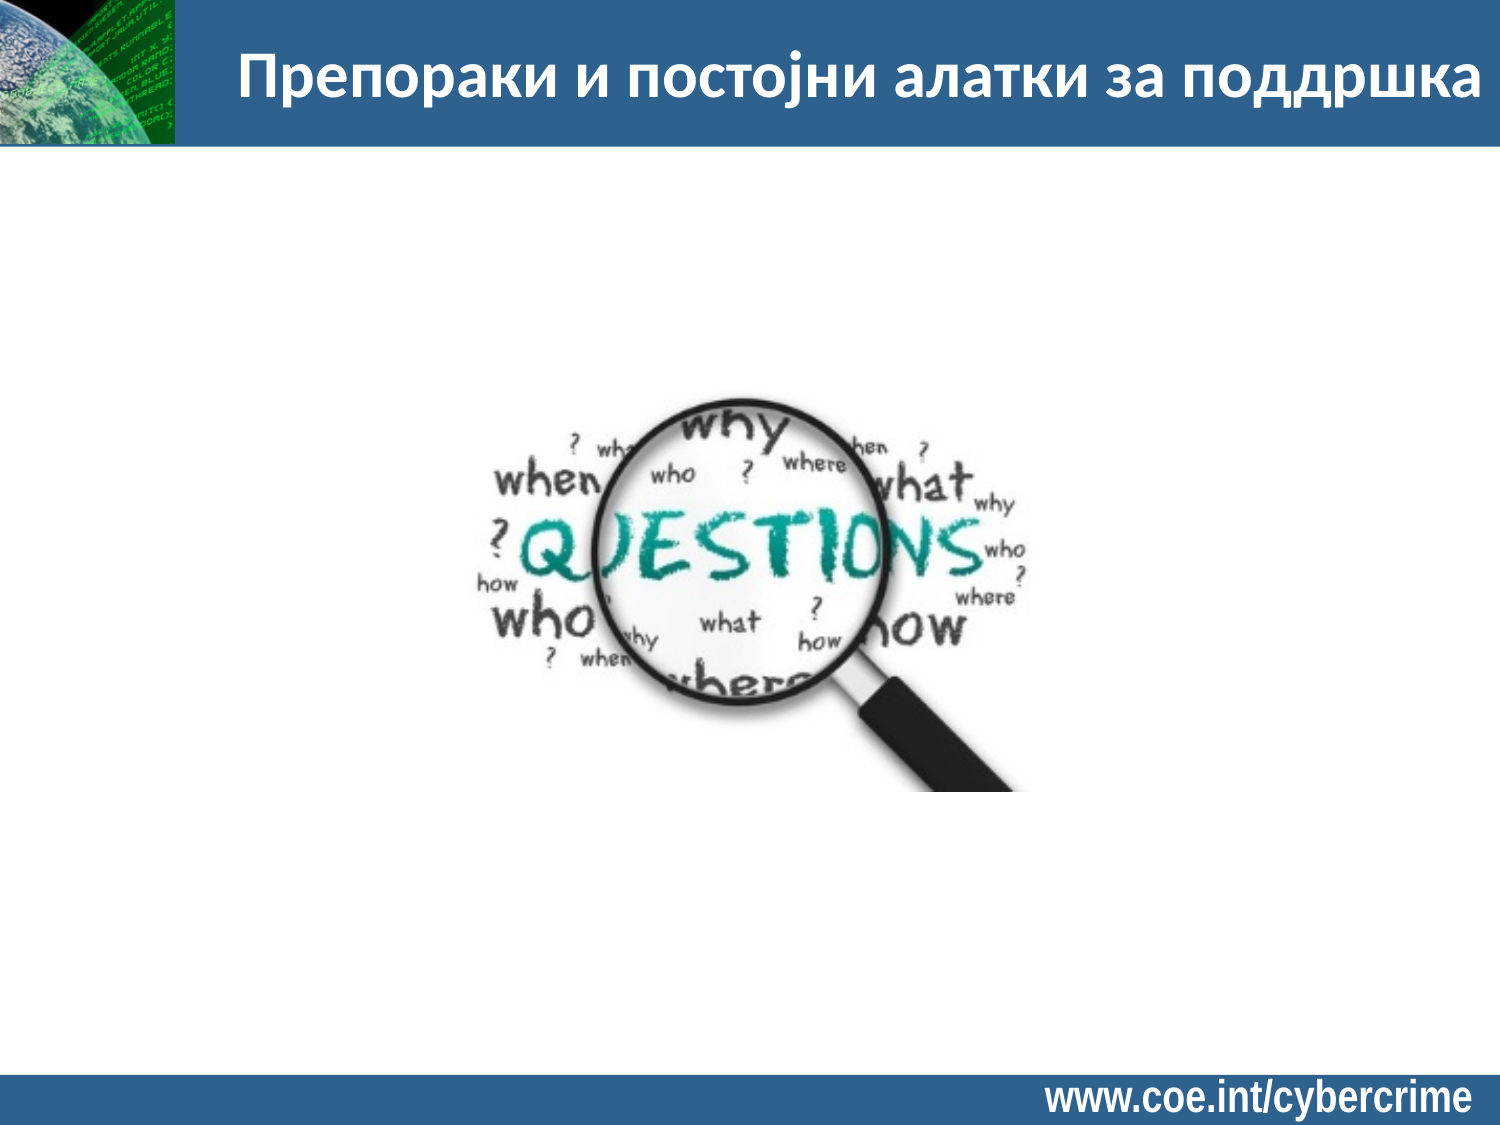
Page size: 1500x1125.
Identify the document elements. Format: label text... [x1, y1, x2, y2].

text_box [0, 1073, 1030, 1125]
text_box Препораки и постојни алатки за поддршка [177, 0, 1500, 149]
picture [0, 0, 175, 144]
text_box www.coe.int/cybercrime [1030, 1059, 1500, 1125]
picture [443, 332, 1057, 793]
